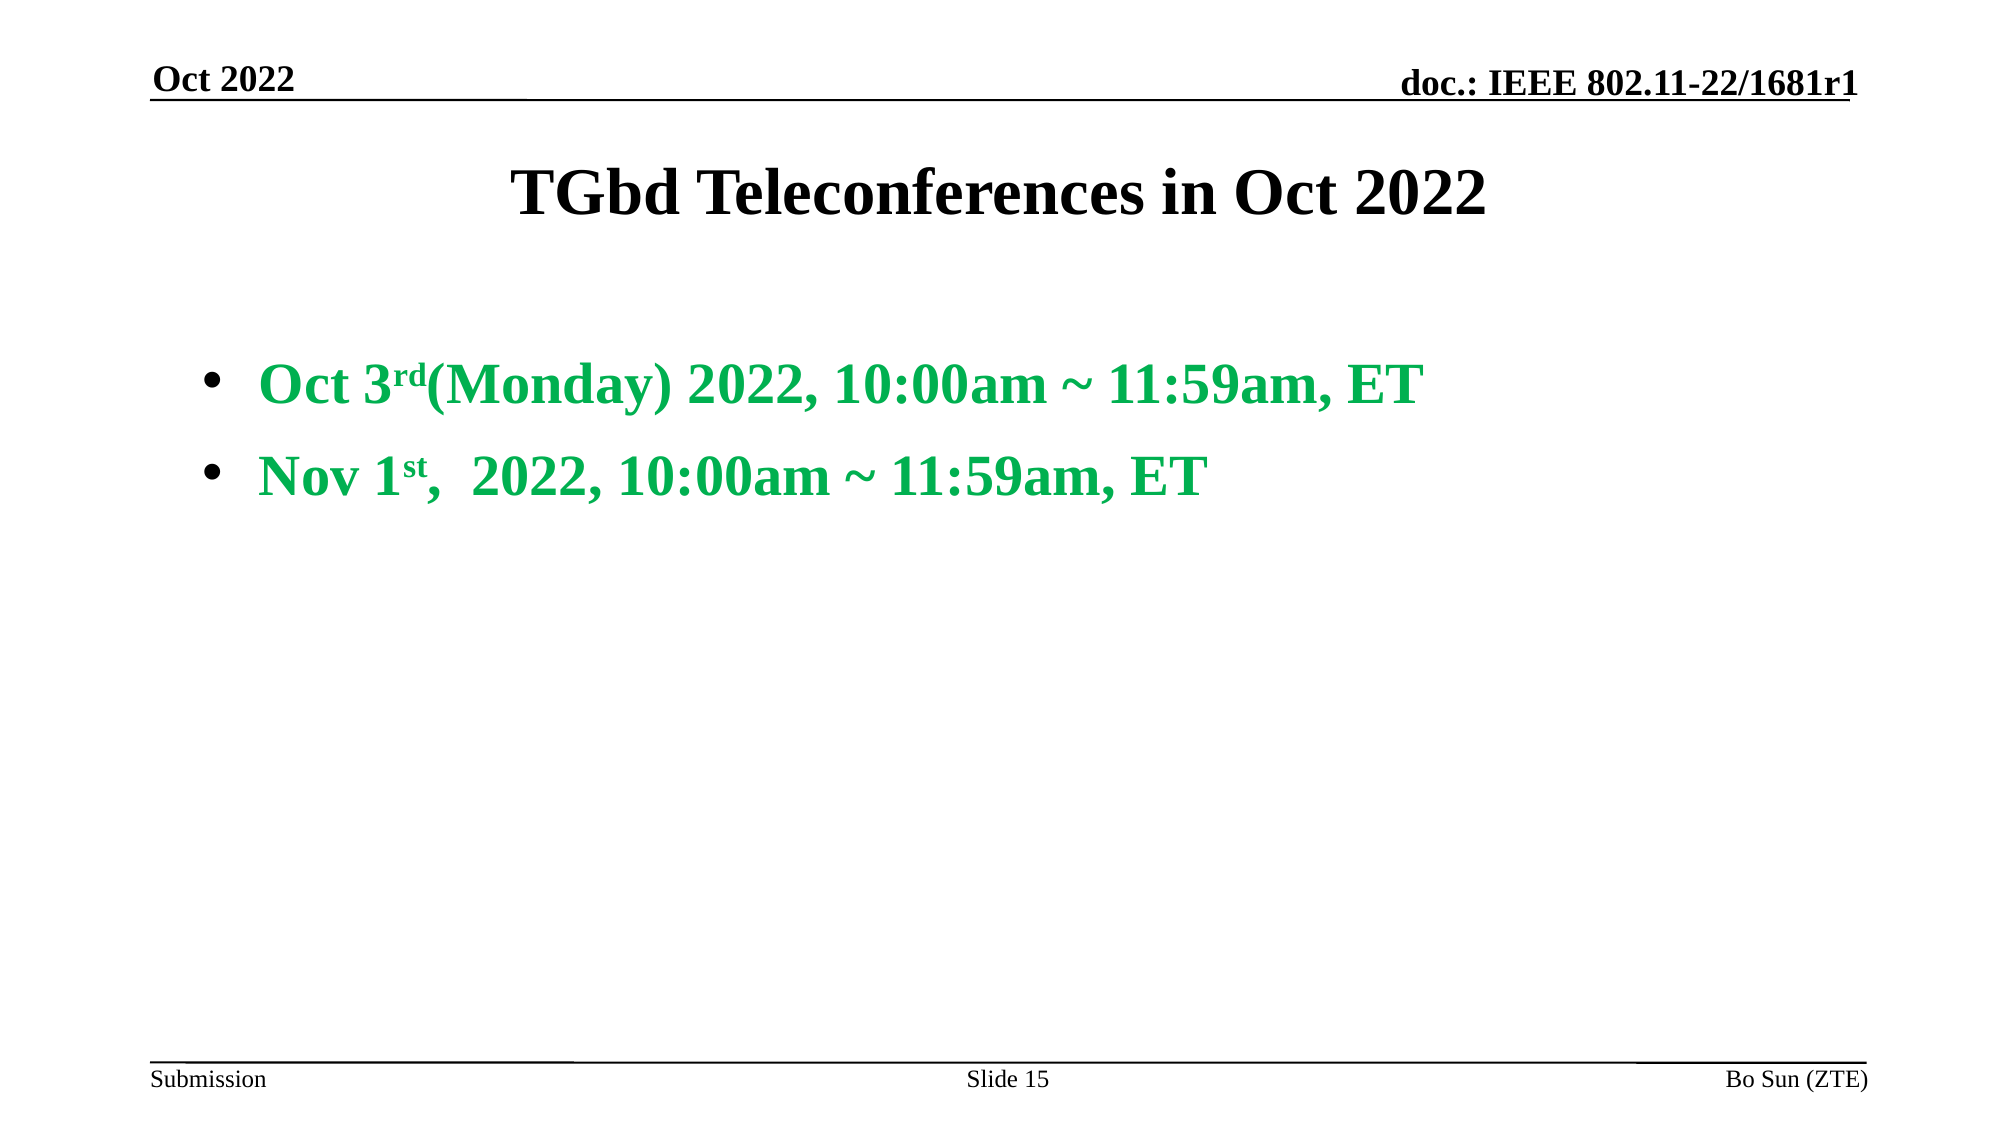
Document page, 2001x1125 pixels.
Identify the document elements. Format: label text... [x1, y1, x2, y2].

text_box Oct 3rd(Monday) 2022, 10:00am ~ 11:59am, ET Nov 1st, 2022, 10:00am ~ 11:59am, ET [187, 337, 1875, 988]
slide_number Slide 15 [949, 1061, 1067, 1123]
footer Bo Sun (ZTE) [1171, 1061, 1869, 1093]
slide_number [152, 54, 563, 100]
title TGbd Teleconferences in Oct 2022 [149, 99, 1850, 276]
